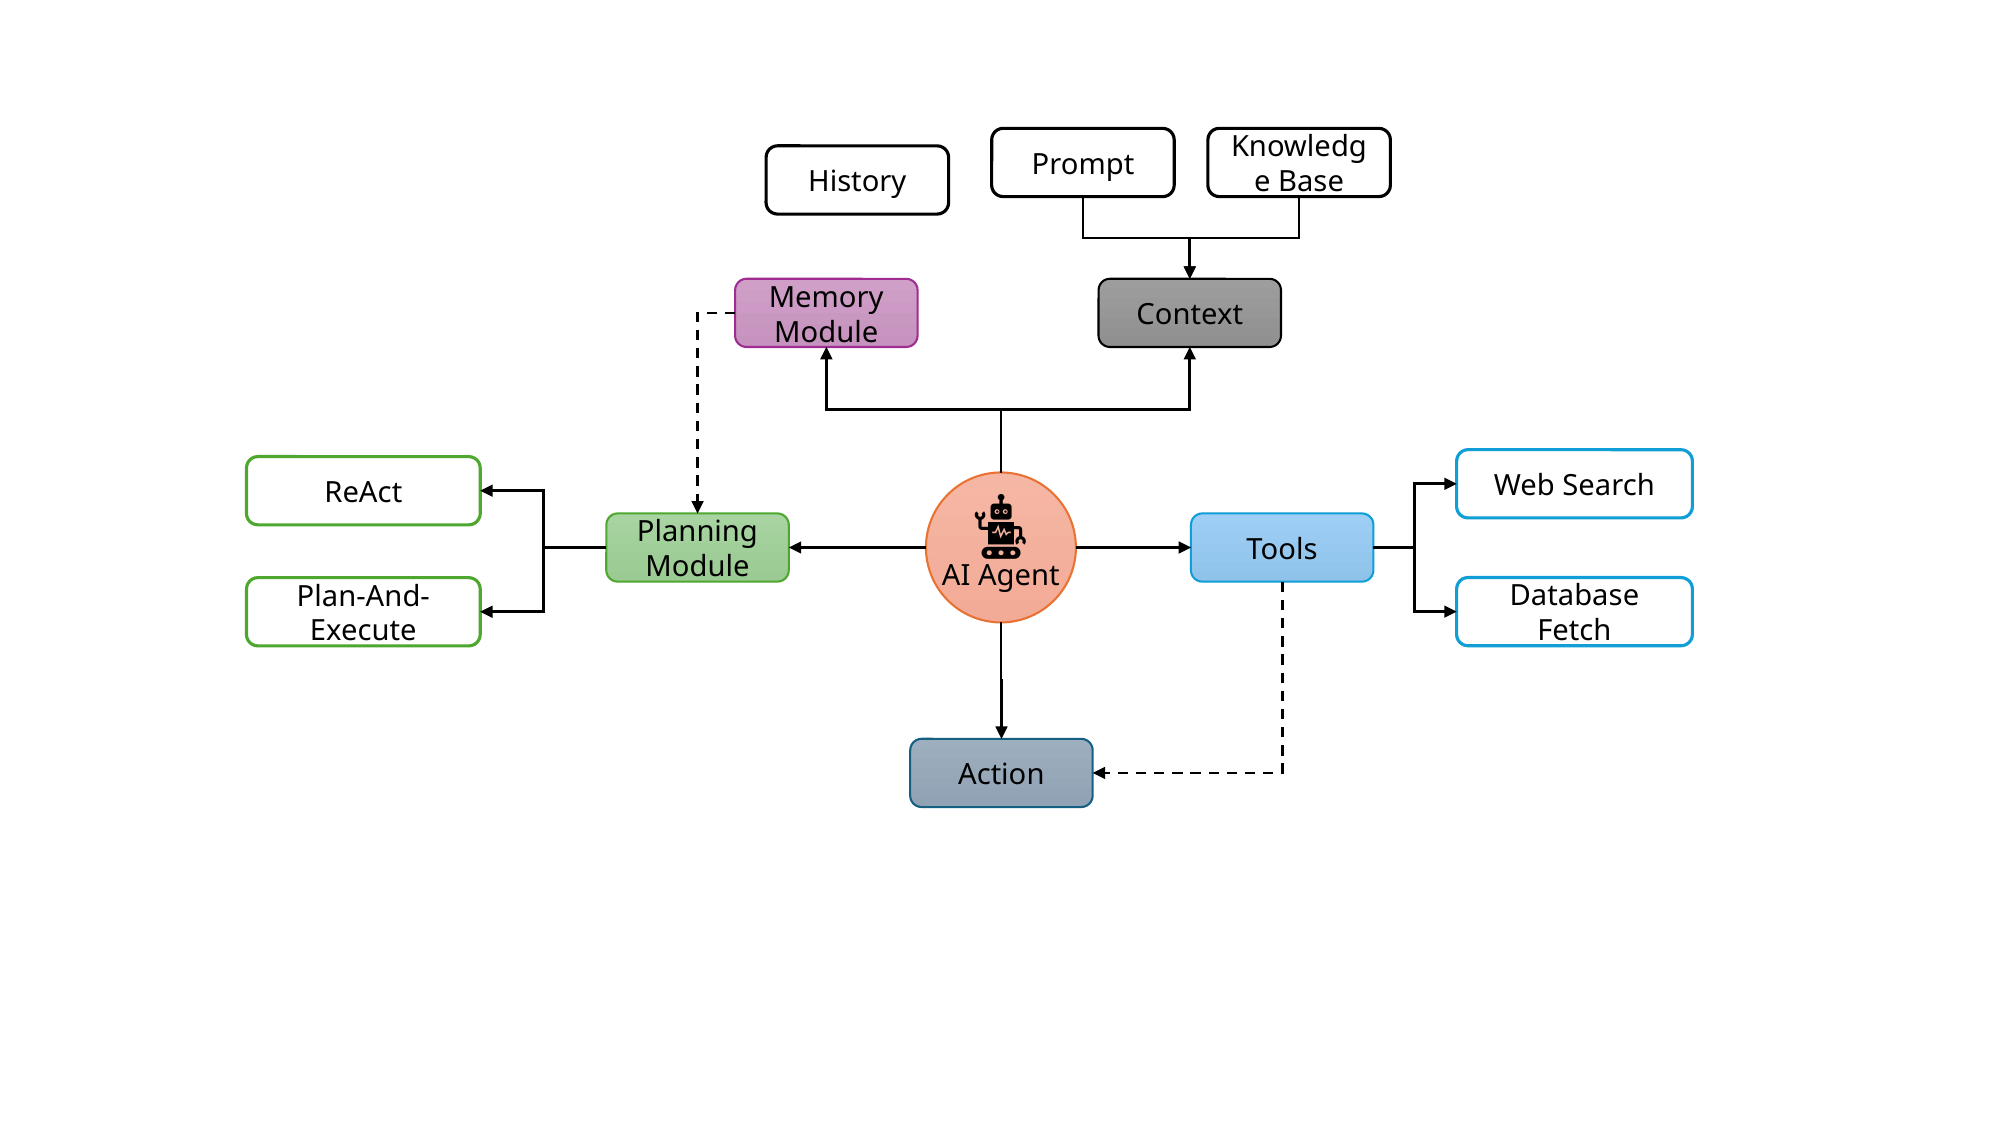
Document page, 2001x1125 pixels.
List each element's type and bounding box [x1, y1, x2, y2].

text_box [245, 127, 1693, 808]
